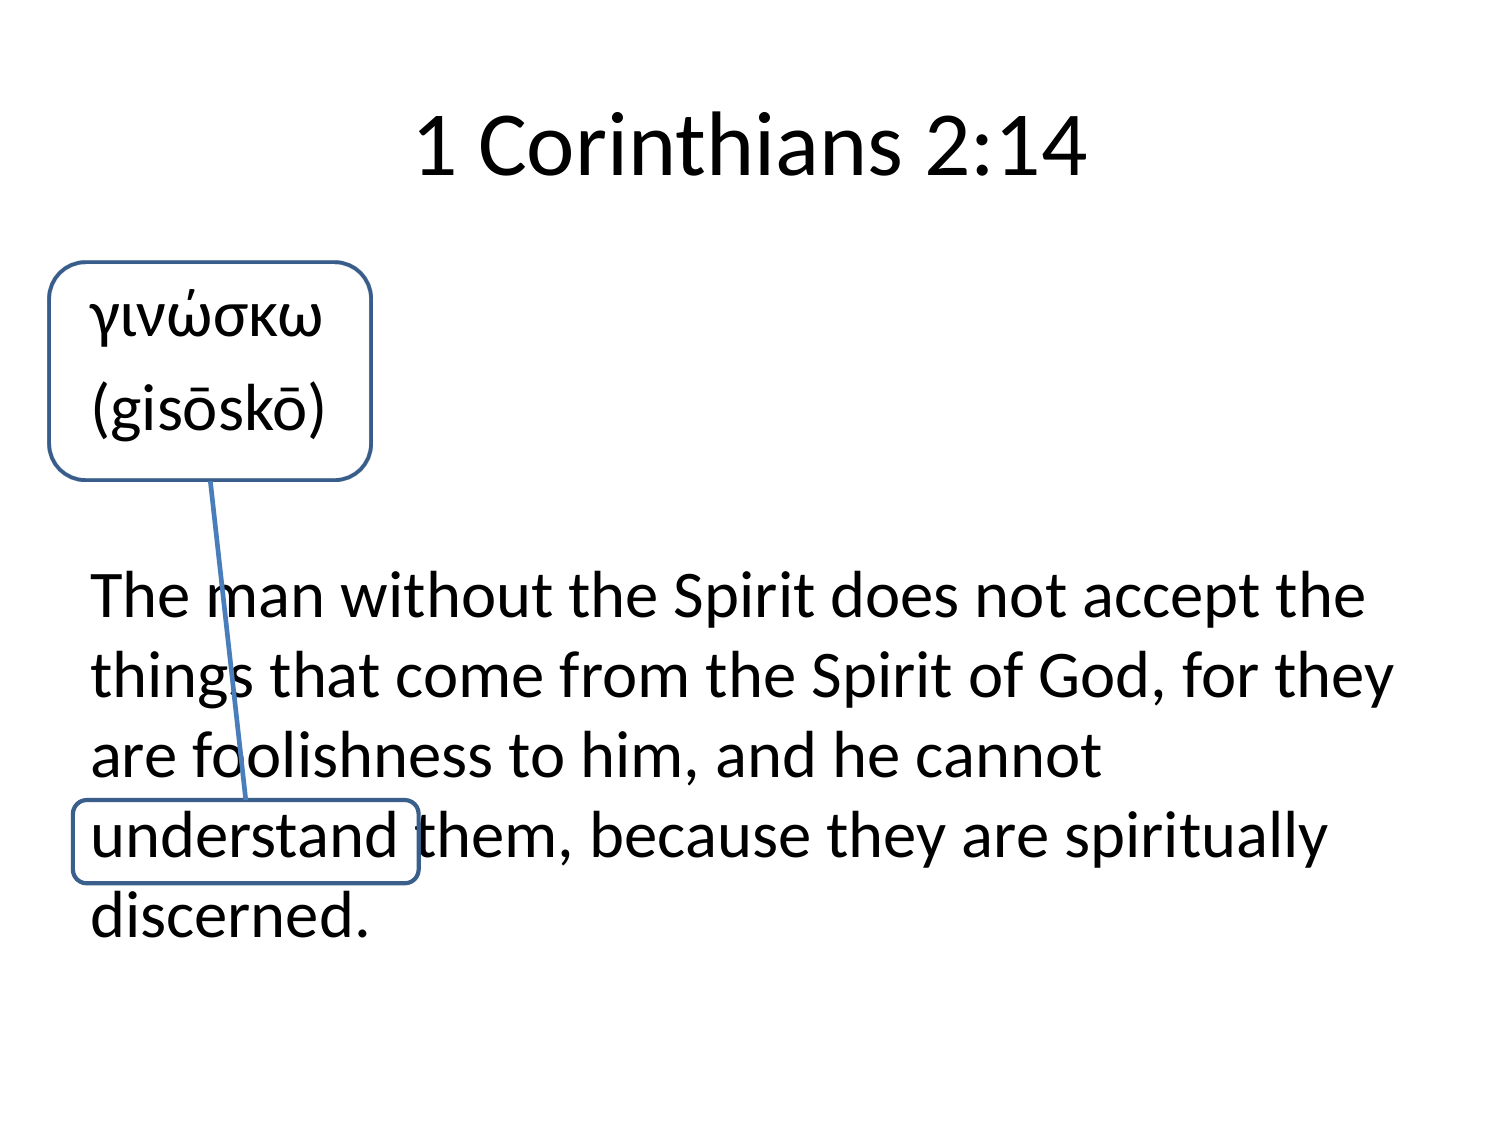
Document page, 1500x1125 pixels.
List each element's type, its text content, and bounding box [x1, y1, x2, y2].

text_box [70, 797, 421, 886]
list γινώσκω (gisōskō) The man without the Spirit does not accept the things that come from the Spirit of God, for they are foolishness to him, and he cannot understand them, because they are spiritually discerned. [75, 262, 1425, 1005]
picture [47, 259, 374, 482]
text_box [210, 480, 246, 801]
title 1 Corinthians 2:14 [75, 45, 1425, 233]
